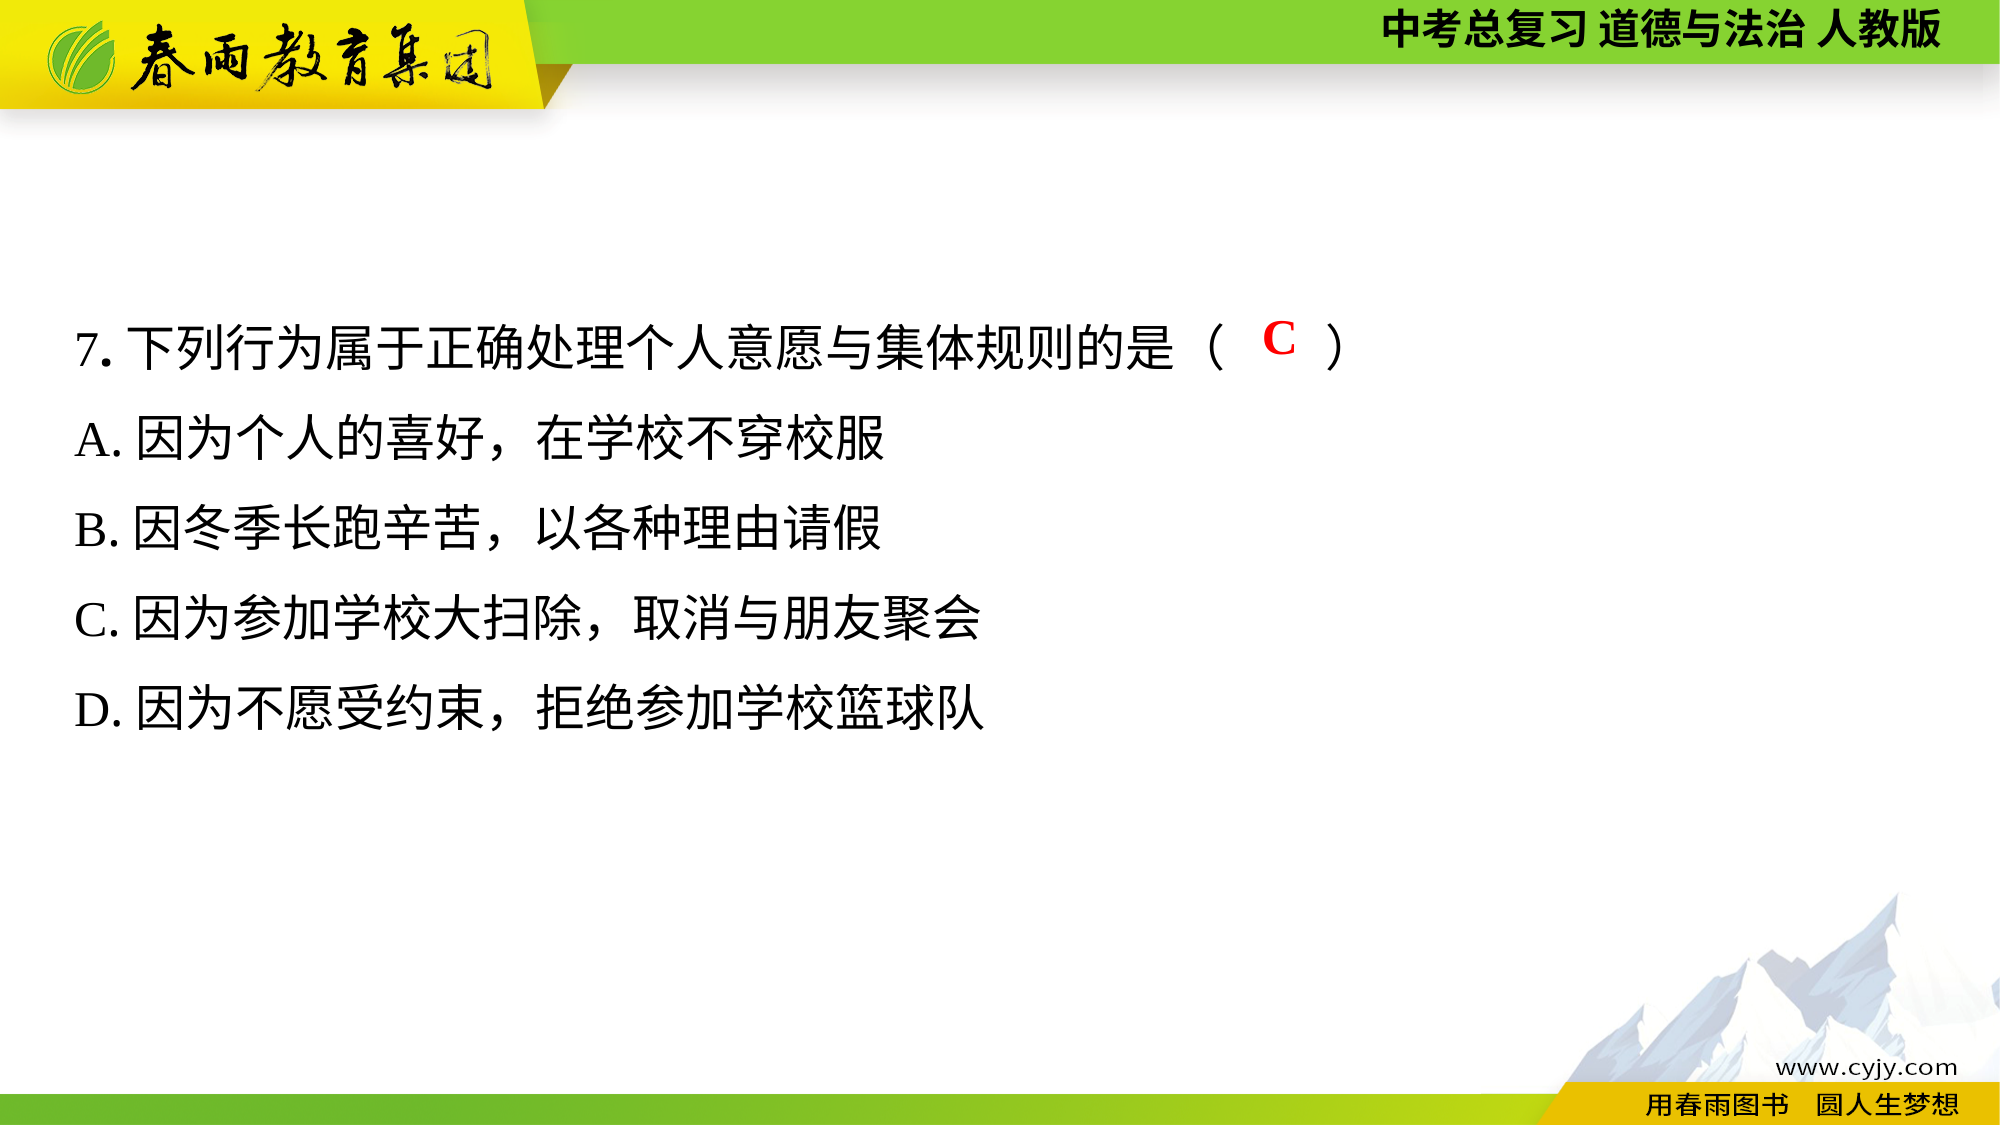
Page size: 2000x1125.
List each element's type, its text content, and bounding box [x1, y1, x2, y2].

picture [0, 0, 2000, 1125]
list 7.下列行为属于正确处理个人意愿与集体规则的是（ ） A.因为个人的喜好，在学校不穿校服 B.因冬季长跑辛苦，以各种理由请假 C.因为参加学校大扫除，取消与朋友聚会 D.因为不愿受约束，拒绝参加学校篮球队 [59, 278, 1944, 737]
text_box C [1247, 296, 1313, 372]
